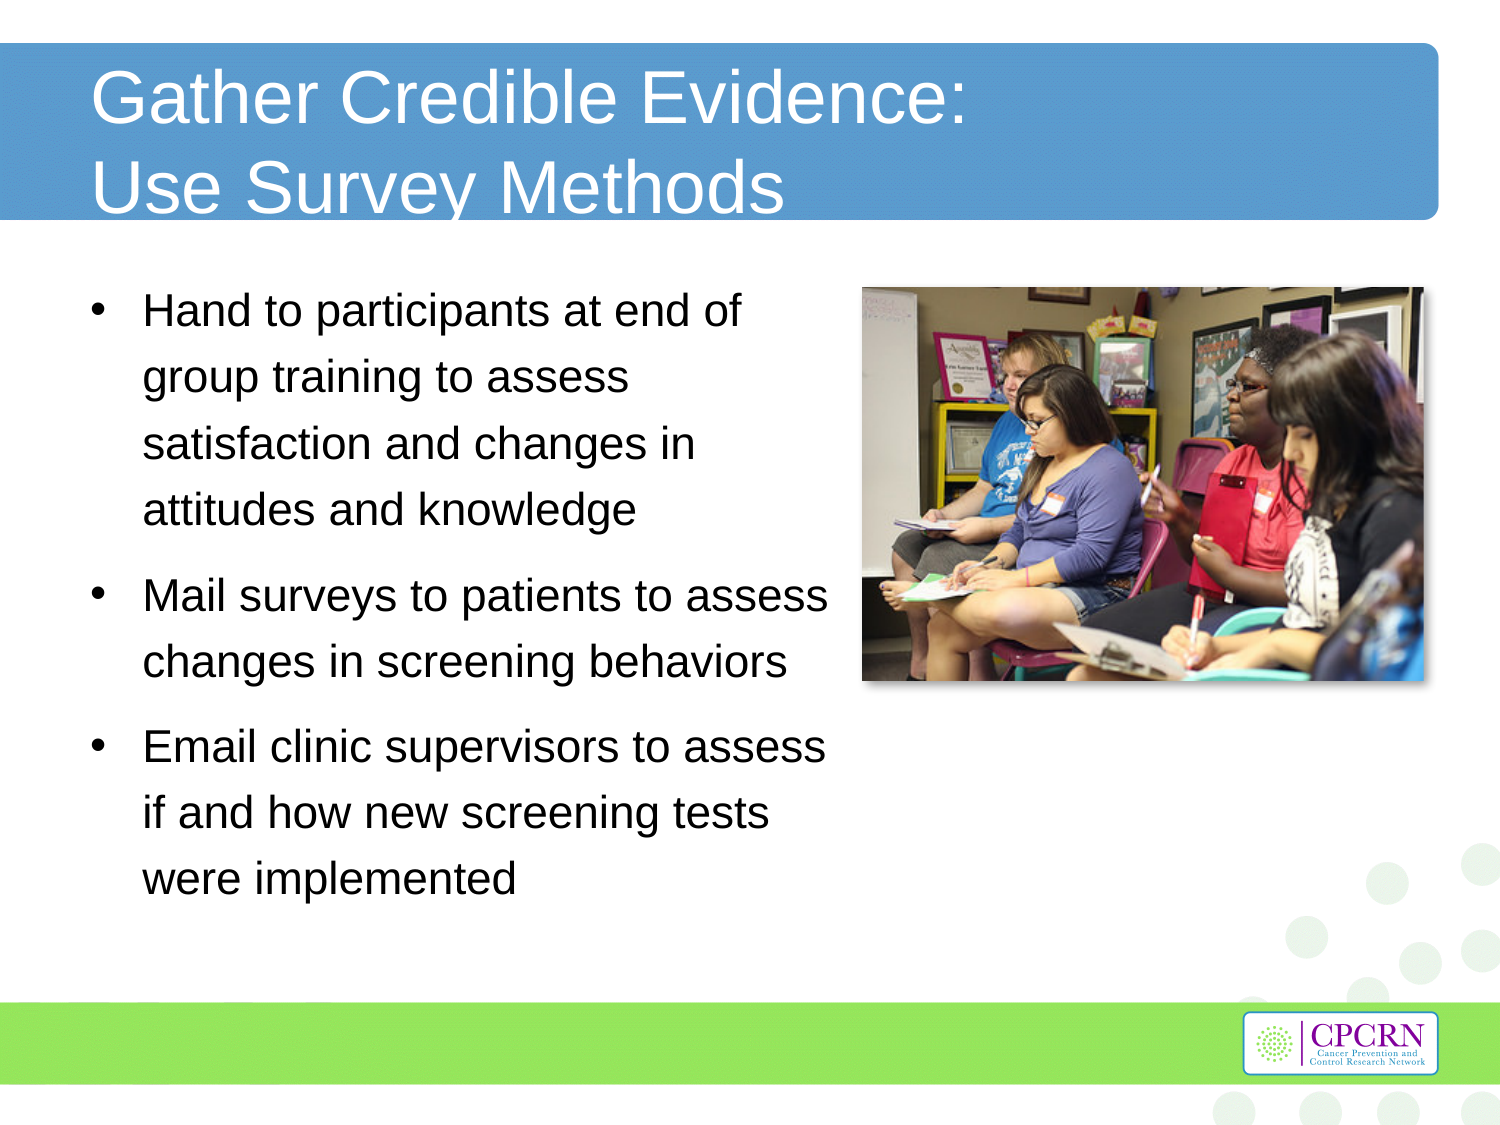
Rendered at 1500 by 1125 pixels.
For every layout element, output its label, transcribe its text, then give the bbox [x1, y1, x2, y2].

title Gather Credible Evidence: Use Survey Methods [75, 45, 1500, 233]
list Hand to participants at end of group training to assess satisfaction and changes in attitudes and knowledge Mail surveys to patients to assess changes in screening behaviors Email clinic supervisors to assess if and how new screening tests were implemented [75, 262, 863, 1005]
picture [0, 0, 1500, 1125]
